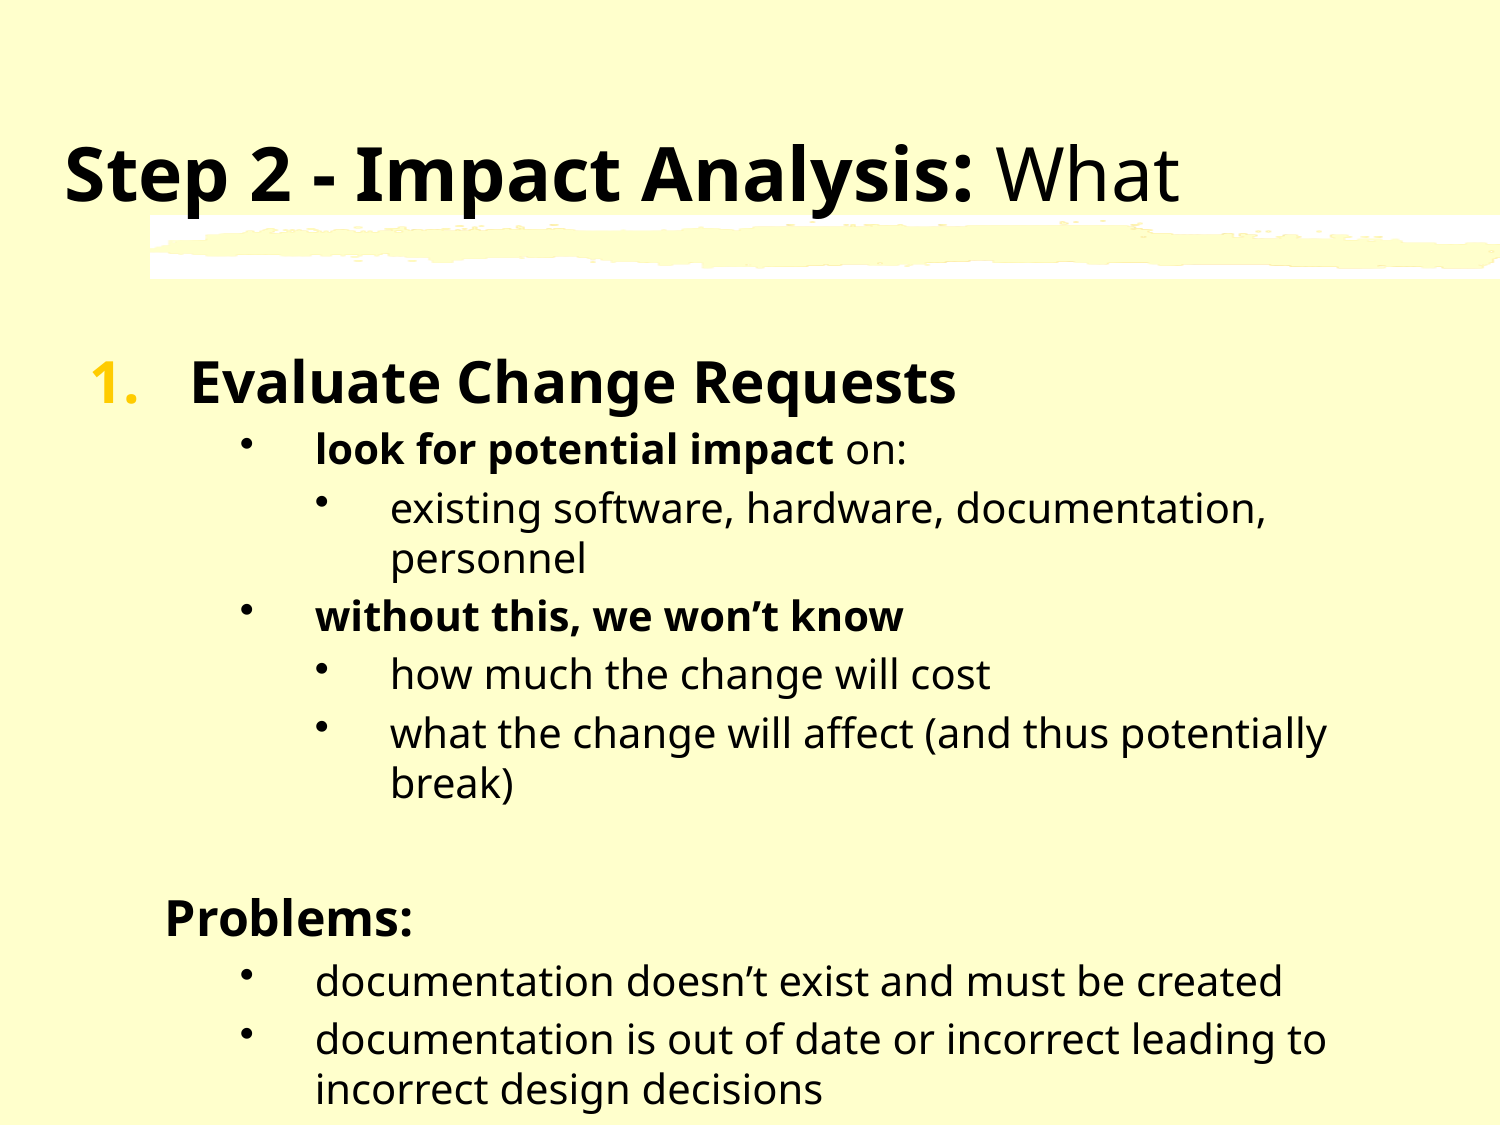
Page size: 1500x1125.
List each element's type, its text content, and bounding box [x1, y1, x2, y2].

text_box [512, 1088, 988, 1097]
title Step 2 - Impact Analysis: What [50, 37, 1475, 225]
list Evaluate Change Requests look for potential impact on: existing software, hardware, documentation, personnel without this, we won’t know how much the change will cost what the change will affect (and thus potentially break) Problems: documentation doesn’t exist and must be created documentation is out of date or incorrect leading to incorrect design decisions how do I know a change will not introduce new problems? [75, 337, 1450, 1088]
text_box [70, 1021, 384, 1097]
